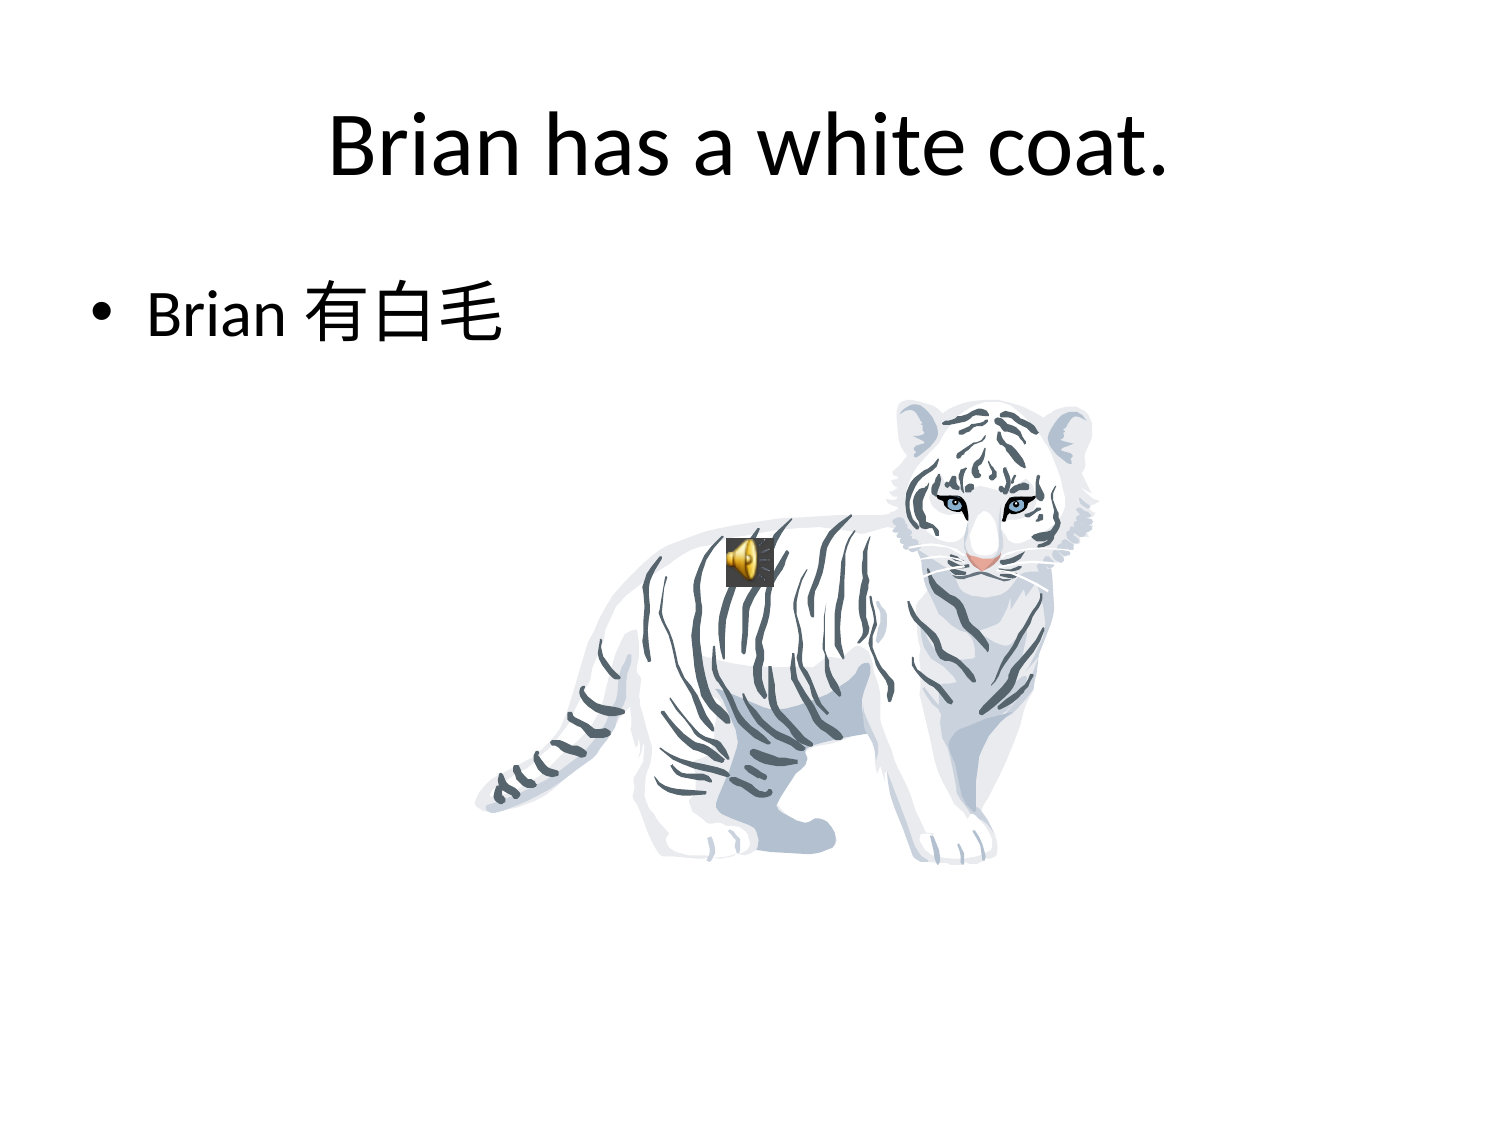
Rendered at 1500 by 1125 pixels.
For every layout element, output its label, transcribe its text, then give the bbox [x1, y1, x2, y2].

title Brian has a white coat. [75, 45, 1425, 233]
list Brian有白毛 [75, 262, 1425, 1005]
picture [474, 399, 1100, 866]
